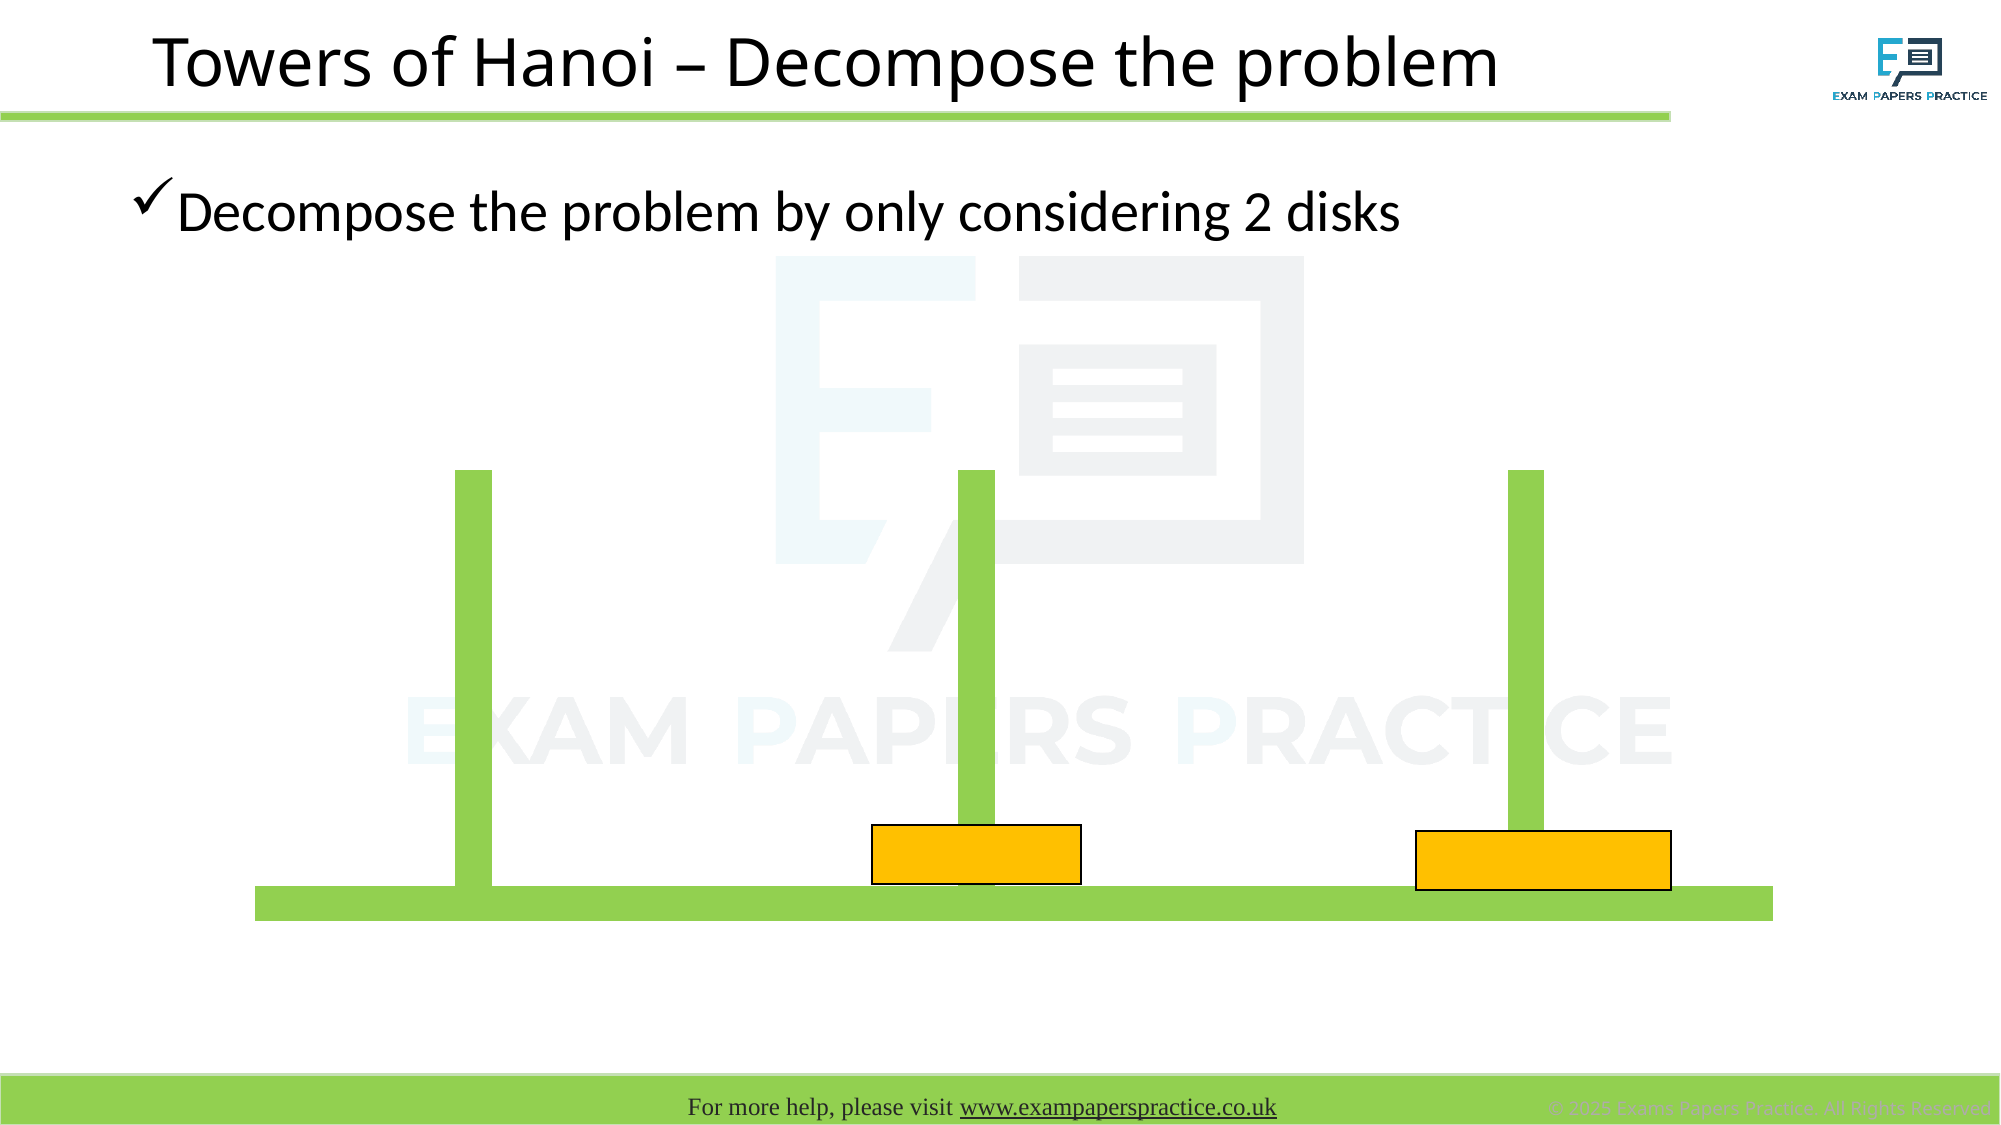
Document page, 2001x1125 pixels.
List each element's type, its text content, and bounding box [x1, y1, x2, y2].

text_box [255, 886, 1773, 921]
title Towers of Hanoi – Decompose the problem [137, 59, 1863, 70]
text_box [871, 824, 1082, 885]
text_box [958, 470, 995, 824]
text_box [455, 470, 492, 888]
list Decompose the problem by only considering 2 disks [113, 173, 1839, 887]
text_box [1508, 470, 1544, 830]
text_box [1415, 830, 1672, 891]
